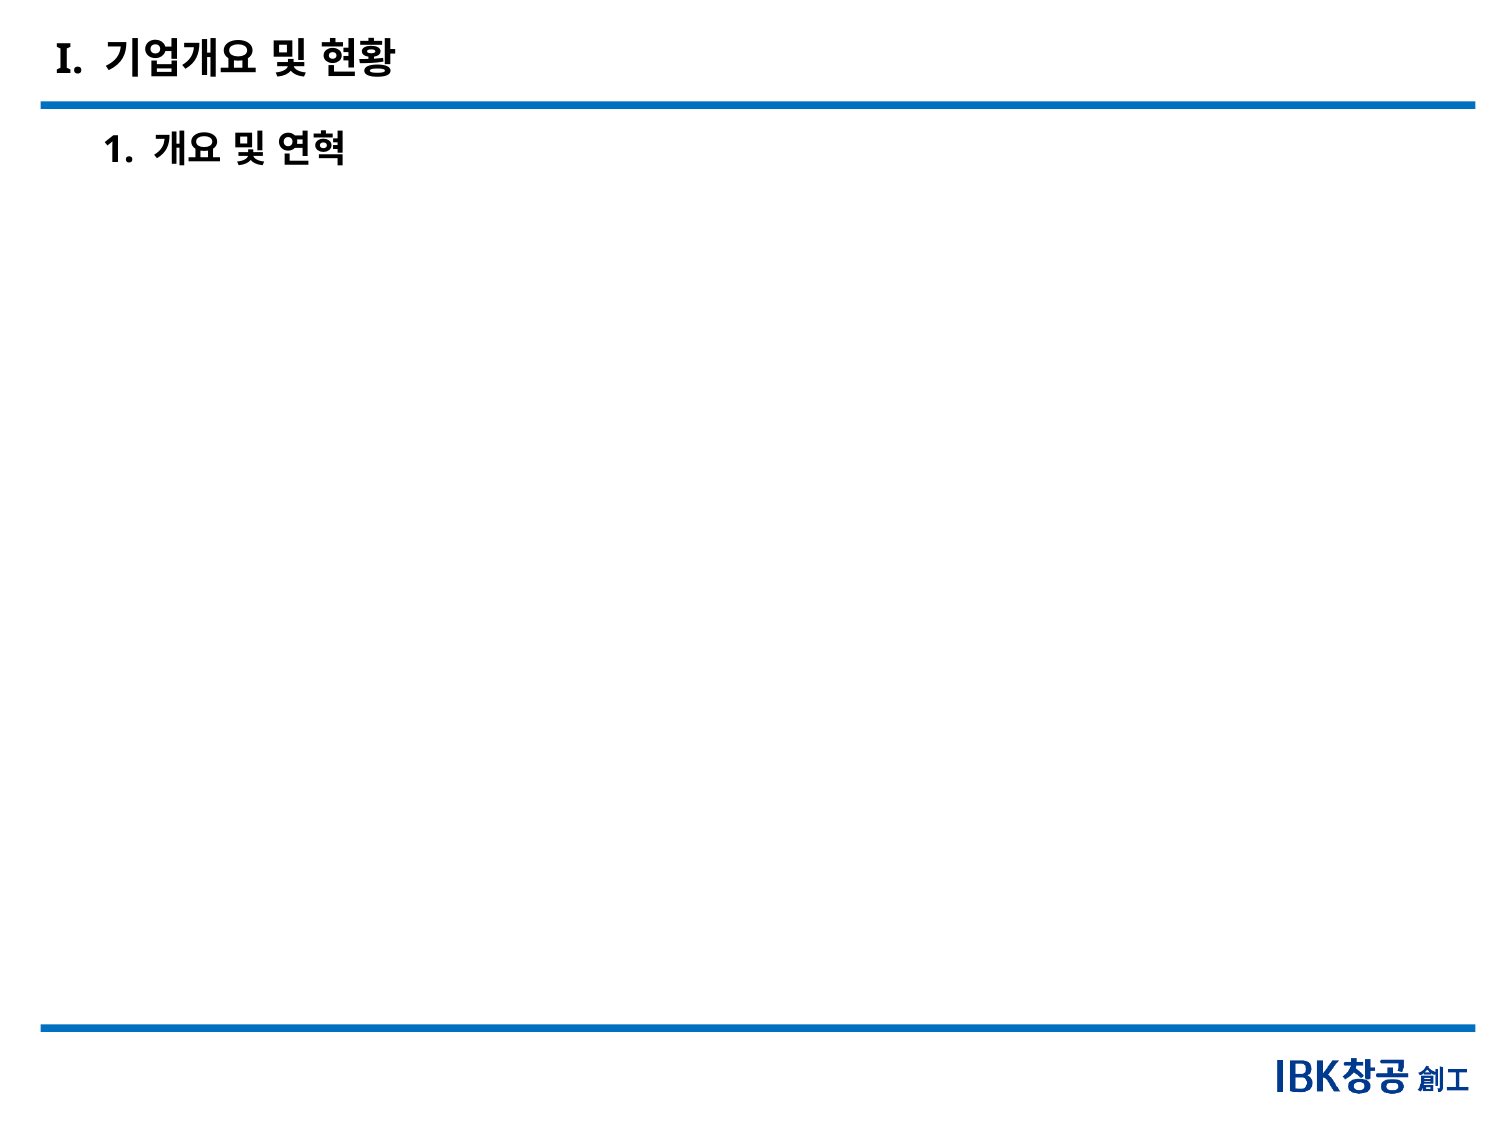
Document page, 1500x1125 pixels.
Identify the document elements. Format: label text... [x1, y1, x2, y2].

text_box I. 기업개요 및 현황 [40, 18, 1056, 95]
text_box [40, 1023, 1477, 1033]
picture [1267, 1048, 1476, 1104]
text_box [40, 100, 1477, 110]
text_box 1. 개요 및 연혁 [87, 117, 1316, 177]
